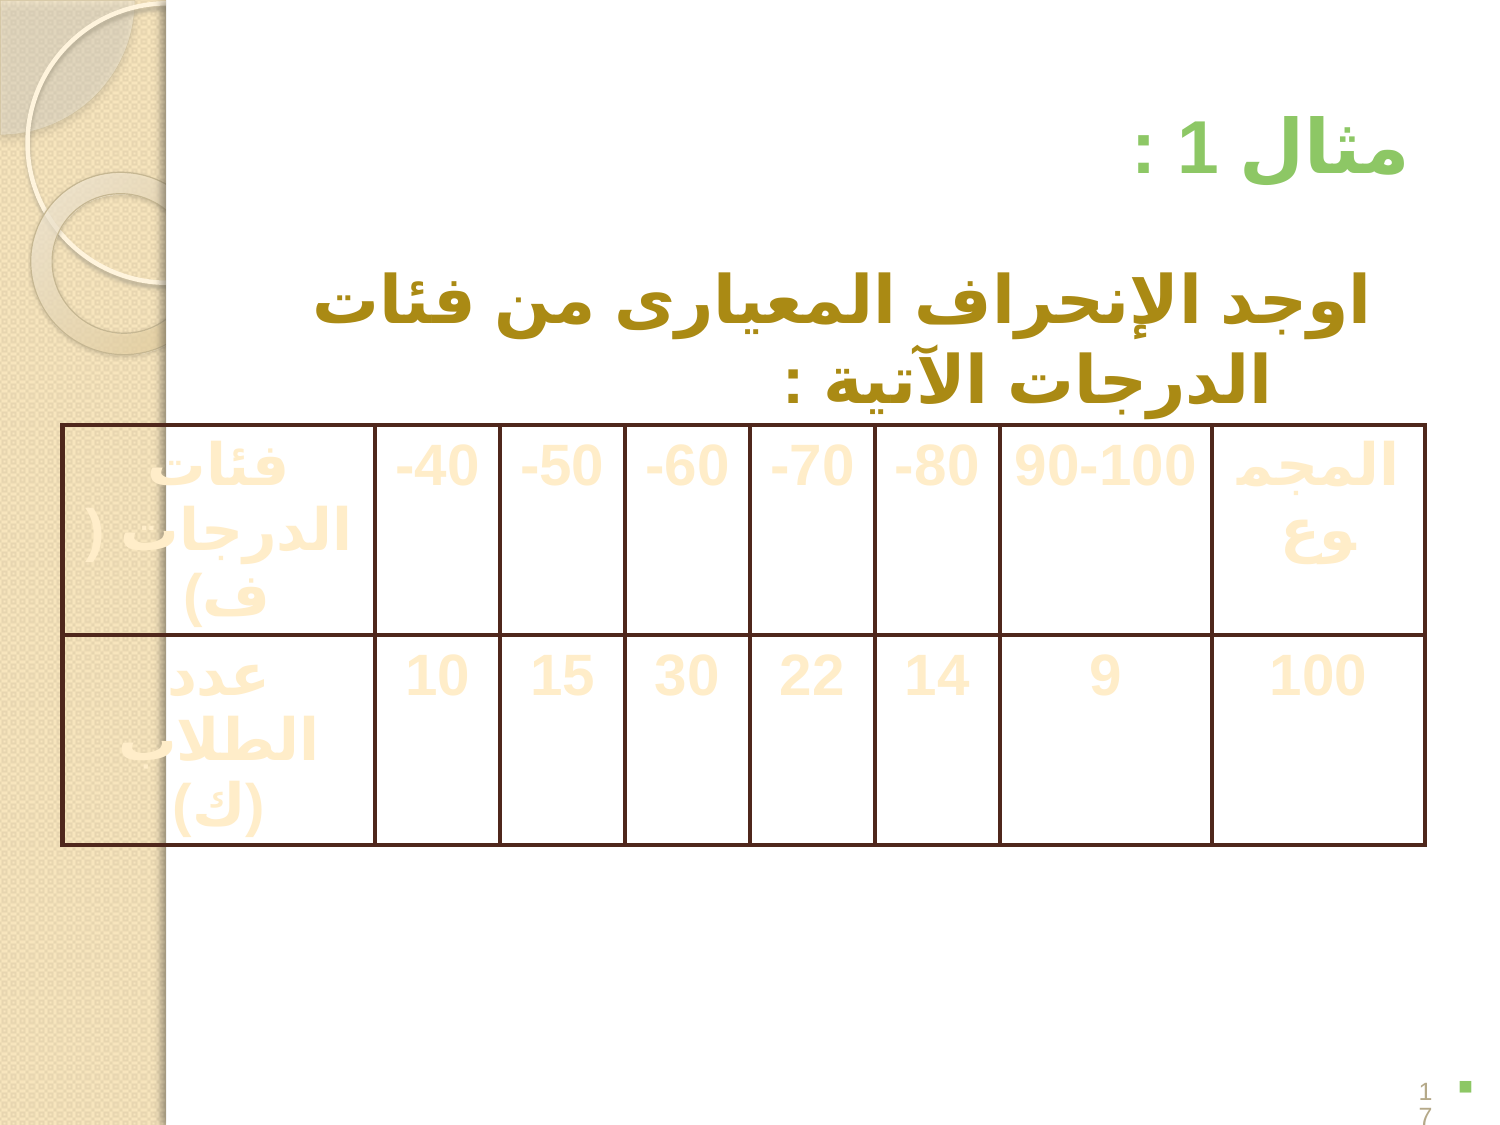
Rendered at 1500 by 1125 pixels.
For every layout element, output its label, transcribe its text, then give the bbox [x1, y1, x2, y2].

table_cell 22 [752, 637, 873, 843]
slide_number 17 [1413, 1034, 1488, 1113]
table_header 70- [752, 427, 873, 633]
table_cell 10 [377, 637, 498, 843]
table_header 60- [627, 427, 748, 633]
table_header فئات الدرجات ( ف) [65, 427, 373, 633]
table_header 80- [877, 427, 998, 633]
table_cell 15 [502, 637, 623, 843]
table_cell 9 [1002, 637, 1210, 843]
table_header 40- [377, 427, 498, 633]
table_header المجموع [1214, 427, 1423, 633]
title مثال 1 : [75, 50, 1425, 238]
table_header 90-100 [1002, 427, 1210, 633]
table_header 50- [502, 427, 623, 633]
text_box اوجد الإنحراف المعيارى من فئات الدرجات الآتية : [187, 249, 1388, 425]
table_cell 14 [877, 637, 998, 843]
table_cell 100 [1214, 637, 1423, 843]
table_cell عدد الطلاب (ك) [65, 637, 373, 843]
table_cell 30 [627, 637, 748, 843]
